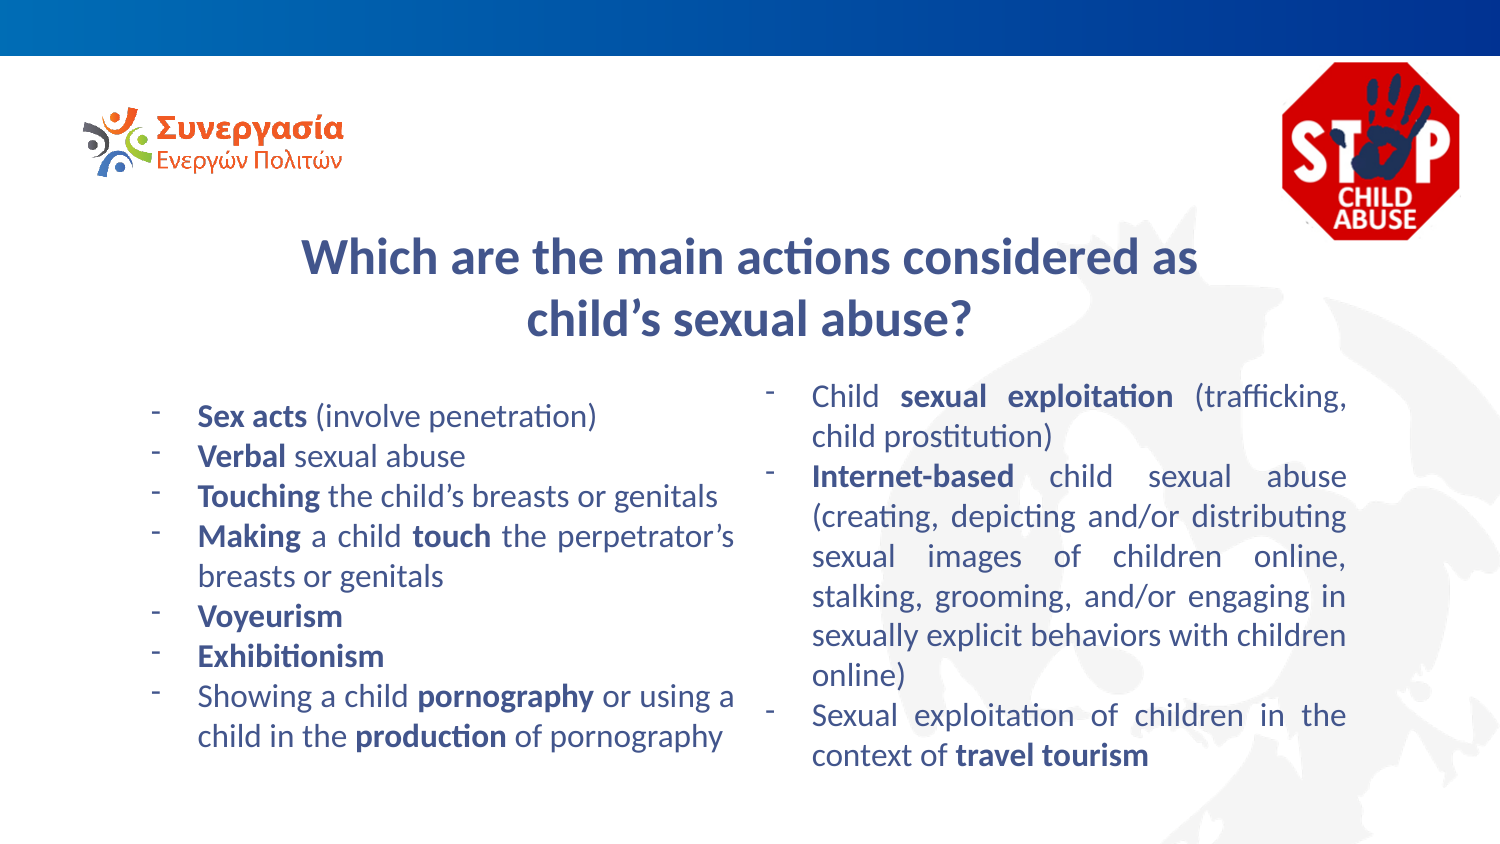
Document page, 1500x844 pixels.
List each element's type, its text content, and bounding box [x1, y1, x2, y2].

picture [820, 62, 1500, 844]
text_box Child sexual exploitation (trafficking, child prostitution) Internet-based child sexual abuse (creating, depicting and/or distributing sexual images of children online, stalking, grooming, and/or engaging in sexually explicit behaviors with children online) Sexual exploitation of children in the context of travel tourism [749, 366, 1363, 781]
text_box Sex acts (involve penetration) Verbal sexual abuse Touching the child’s breasts or genitals Making a child touch the perpetrator’s breasts or genitals Voyeurism Exhibitionism Showing a child pornography or using a child in the production of pornography [135, 386, 749, 762]
picture [76, 99, 353, 189]
text_box Which are the main actions considered as child’s sexual abuse? [223, 214, 1277, 355]
